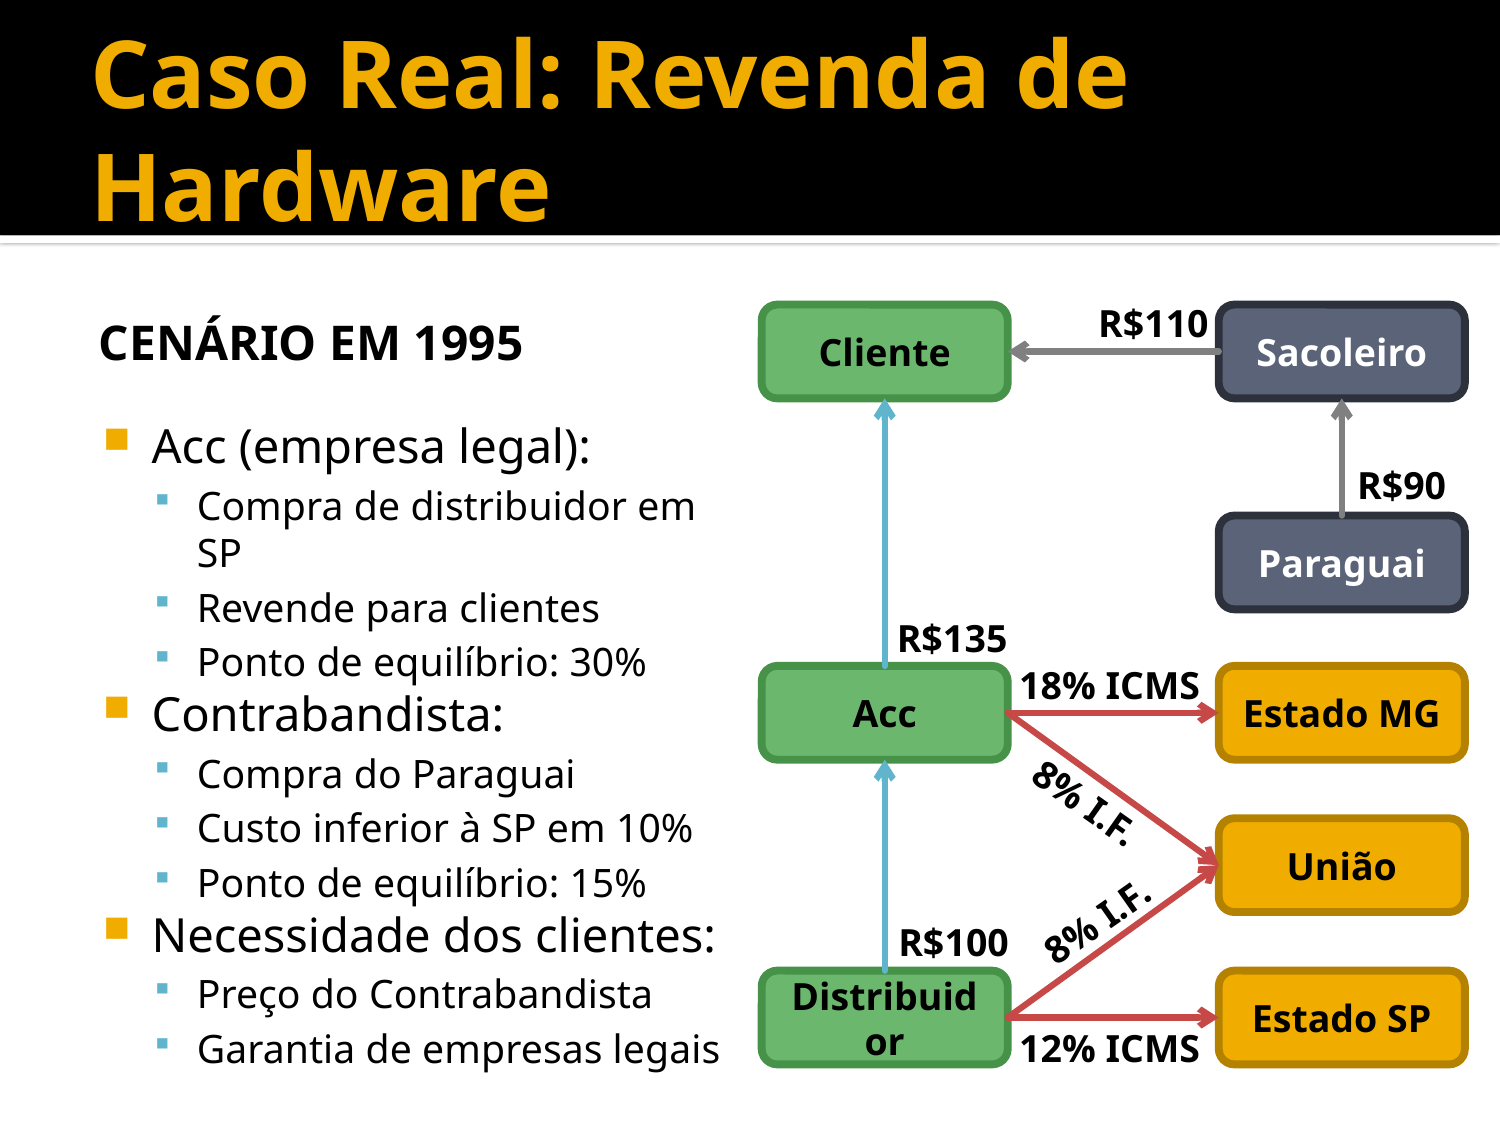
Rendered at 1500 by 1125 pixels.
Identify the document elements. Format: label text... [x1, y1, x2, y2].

text_box Cliente [757, 300, 1001, 403]
text_box Acc [757, 661, 1001, 764]
text_box R$135 [882, 607, 1023, 668]
text_box Distribuidor [757, 966, 1001, 1069]
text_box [1007, 292, 1465, 610]
text_box R$100 [883, 911, 1001, 972]
title Caso Real: Revenda de Hardware [75, 24, 1425, 231]
list Cenário em 1995 [75, 278, 738, 396]
list Acc (empresa legal): Compra de distribuidor em SP Revende para clientes Ponto de equilíbrio: 30% Contrabandista: Compra do Paraguai Custo inferior à SP em 10% Ponto de equilíbrio: 15% Necessidade dos clientes: Preço do Contrabandista Garantia de empresas legais [75, 401, 738, 1090]
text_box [1007, 654, 1465, 1079]
